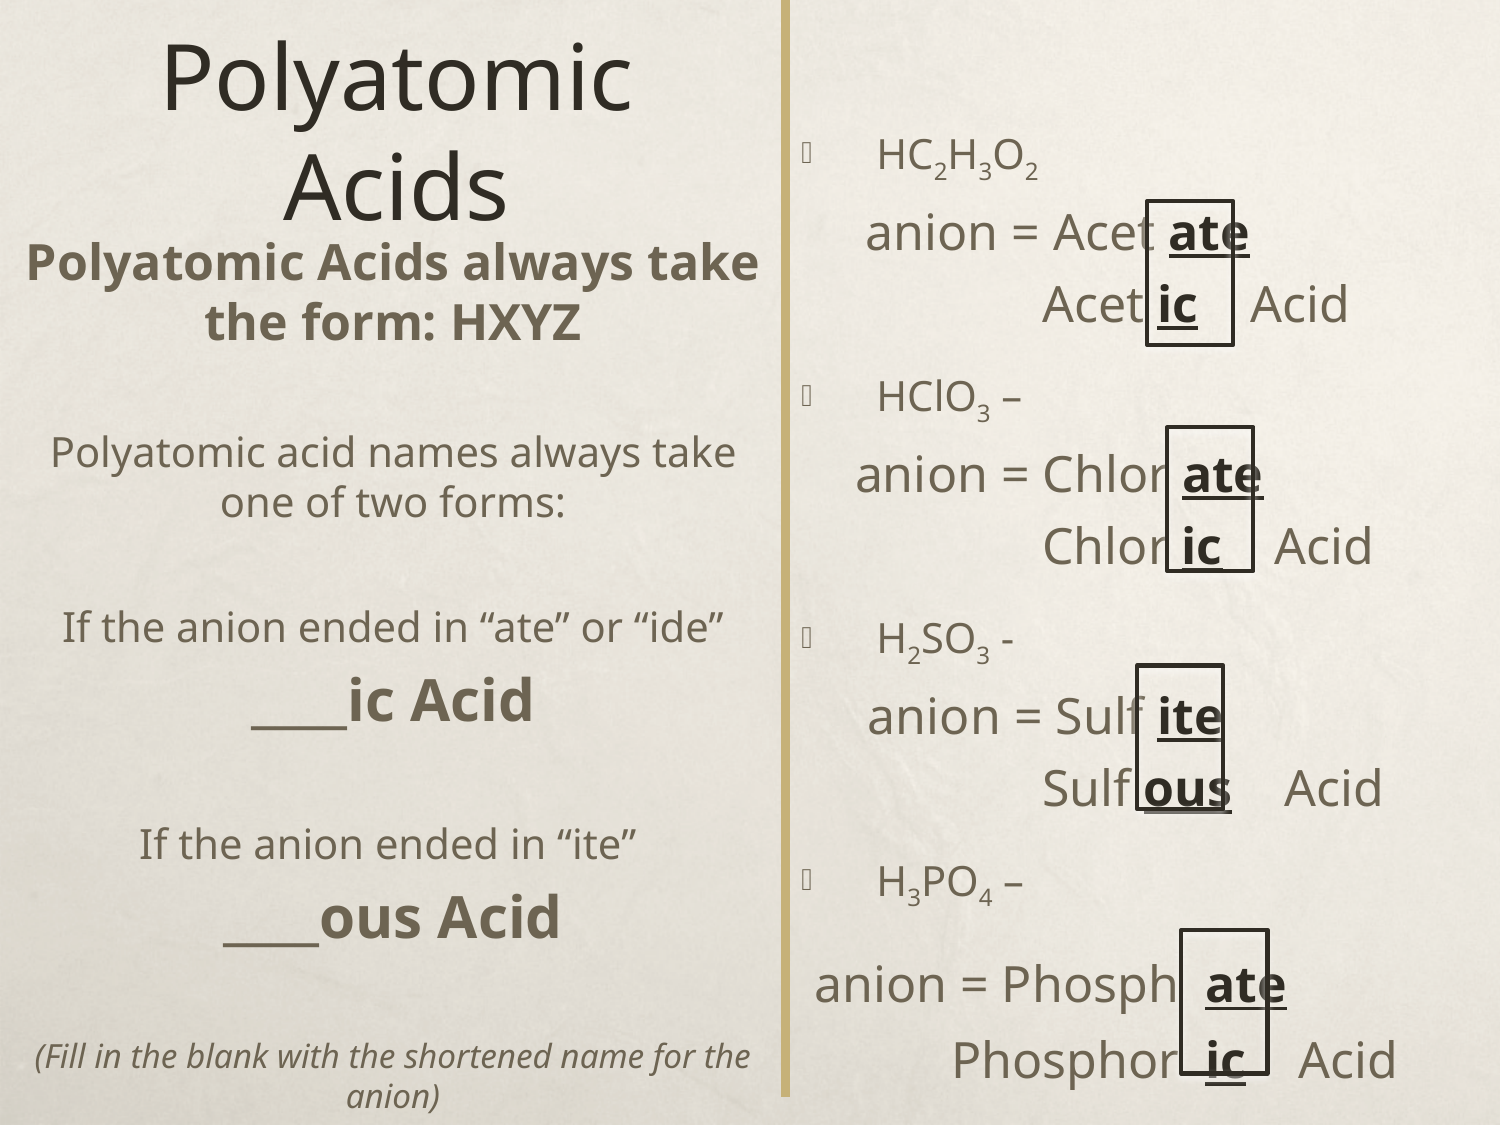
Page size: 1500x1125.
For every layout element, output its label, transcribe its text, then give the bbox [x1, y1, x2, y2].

list HC2H3O2 anion = Acet ate Acet ic Acid HClO3 – anion = Chlor ate Chlor ic Acid H2SO3 - anion = Sulf ite Sulf ous Acid H3PO4 – anion = Phosph ate Phosphor ic Acid [792, 120, 1483, 1097]
text_box [1145, 199, 1235, 347]
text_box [783, 0, 788, 1099]
text_box [1135, 663, 1225, 811]
list Polyatomic Acids always take the form: HXYZ Polyatomic acid names always take one of two forms: If the anion ended in “ate” or “ide” ____ic Acid If the anion ended in “ite” ____ous Acid (Fill in the blank with the shortened name for the anion) [0, 222, 778, 1097]
text_box [1179, 928, 1270, 1076]
text_box [1165, 425, 1255, 573]
title Polyatomic Acids [81, 21, 712, 222]
